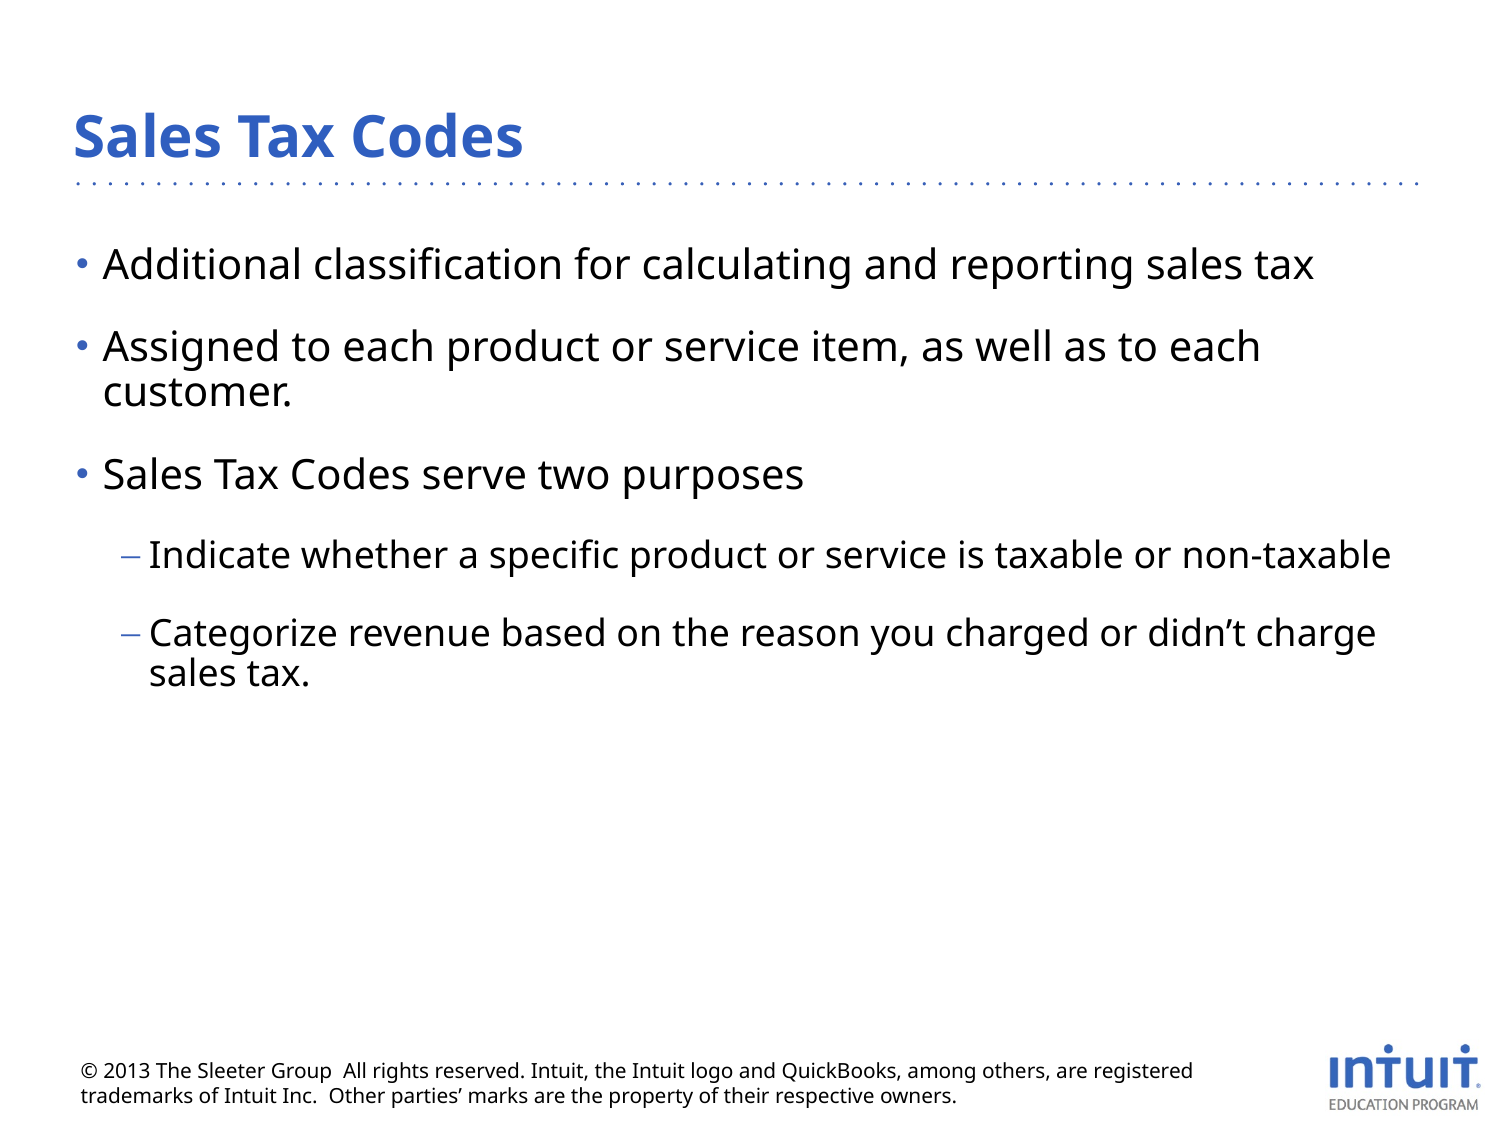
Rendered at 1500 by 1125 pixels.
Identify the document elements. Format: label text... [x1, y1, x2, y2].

picture [1325, 1039, 1485, 1116]
title Sales Tax Codes [73, 62, 1424, 169]
list Additional classification for calculating and reporting sales tax Assigned to each product or service item, as well as to each customer. Sales Tax Codes serve two purposes Indicate whether a specific product or service is taxable or non-taxable Categorize revenue based on the reason you charged or didn’t charge sales tax. [75, 235, 1424, 1012]
